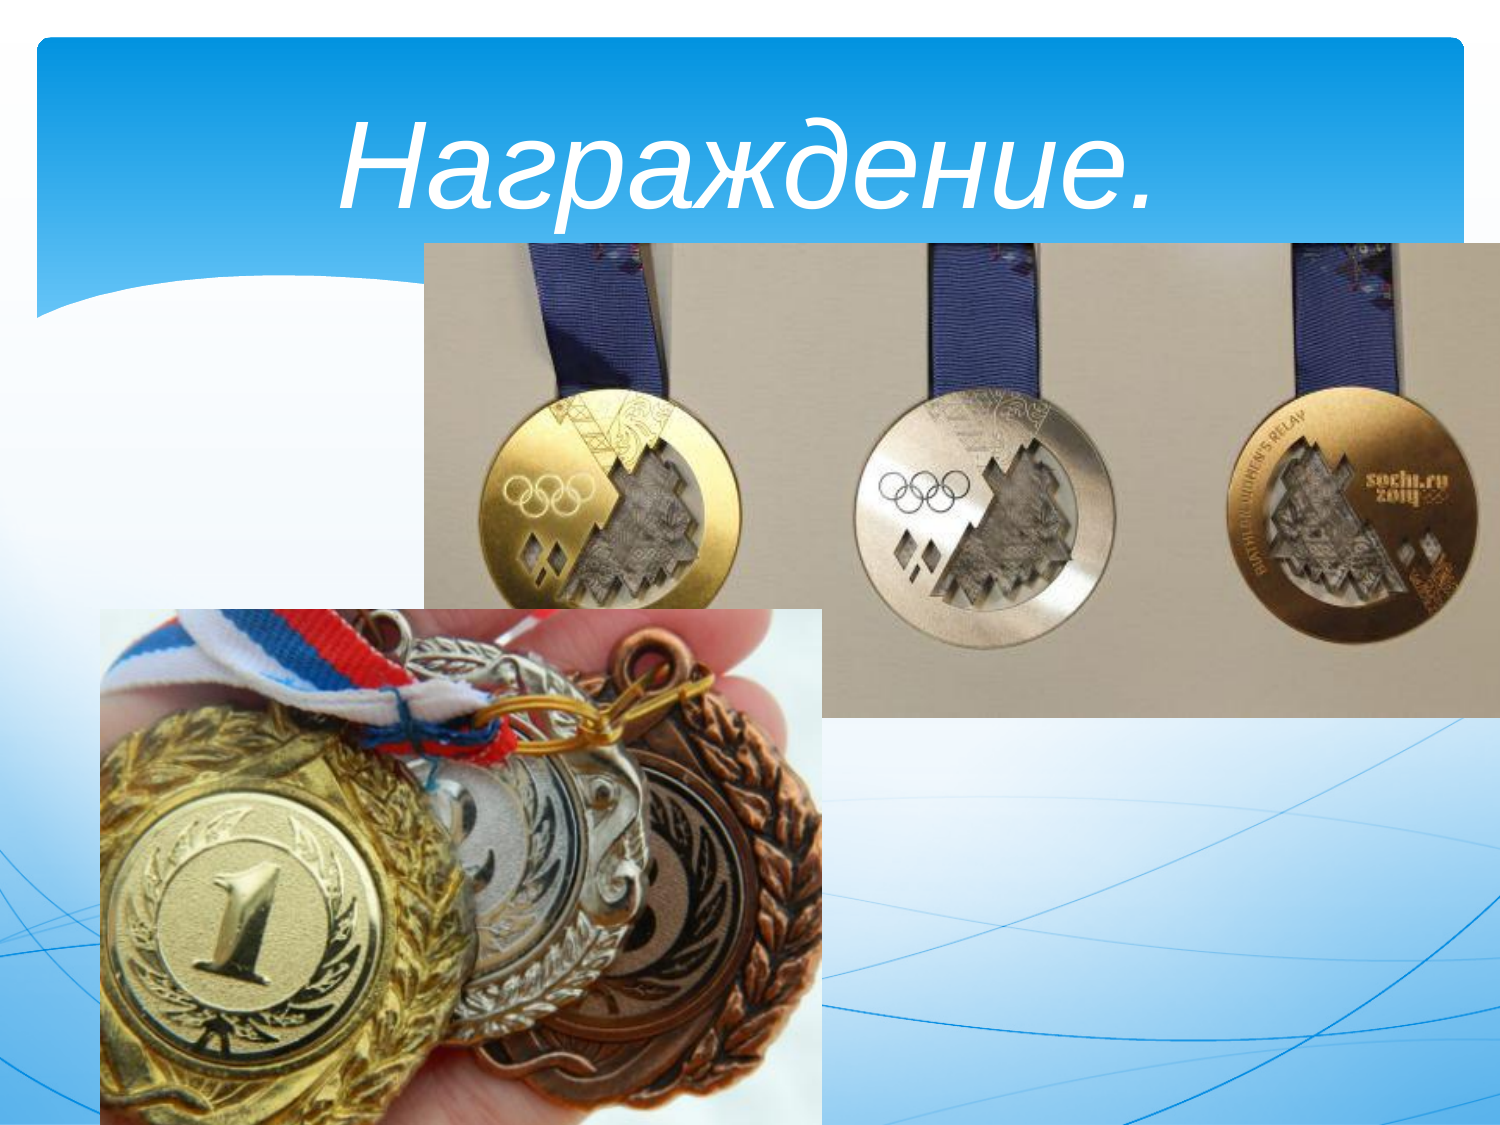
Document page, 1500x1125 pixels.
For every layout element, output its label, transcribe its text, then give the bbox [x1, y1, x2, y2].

title Награждение. [75, 55, 1425, 261]
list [100, 609, 823, 1125]
picture [423, 243, 1500, 718]
